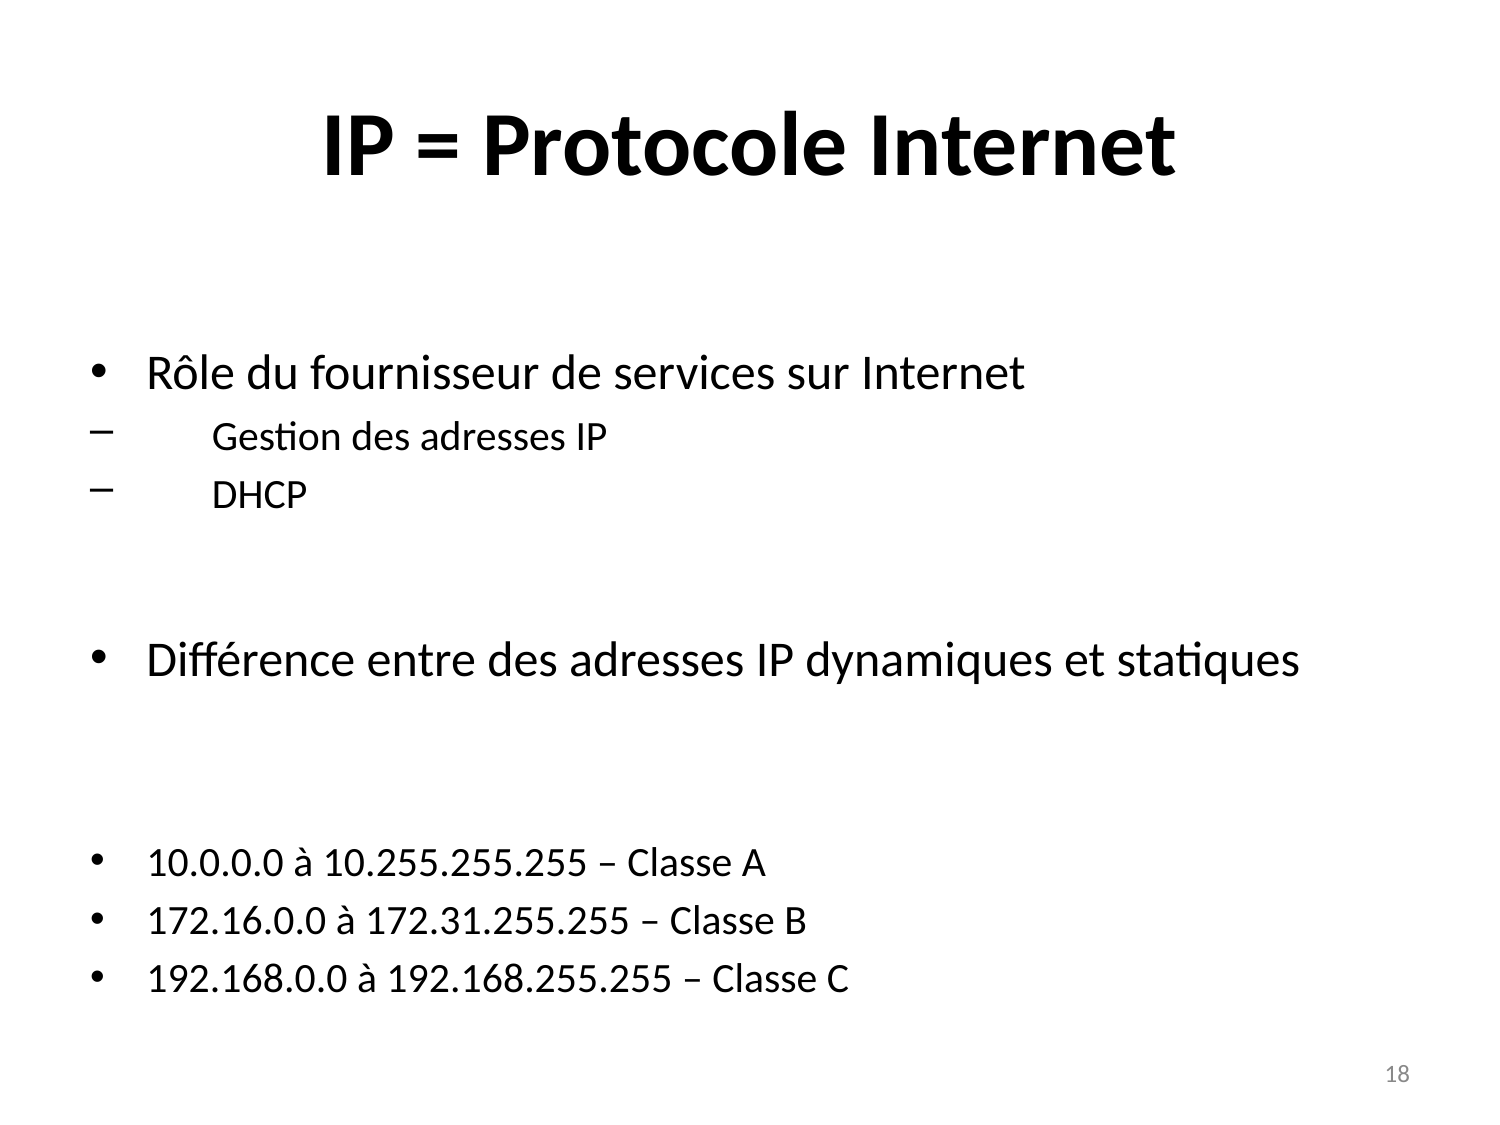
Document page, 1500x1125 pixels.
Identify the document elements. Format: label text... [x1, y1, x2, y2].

slide_number * [1074, 1042, 1425, 1103]
title IP = Protocole Internet [75, 45, 1425, 233]
list Rôle du fournisseur de services sur Internet Gestion des adresses IP DHCP Différence entre des adresses IP dynamiques et statiques 10.0.0.0 à 10.255.255.255 – Classe A 172.16.0.0 à 172.31.255.255 – Classe B 192.168.0.0 à 192.168.255.255 – Classe C [75, 262, 1425, 1005]
